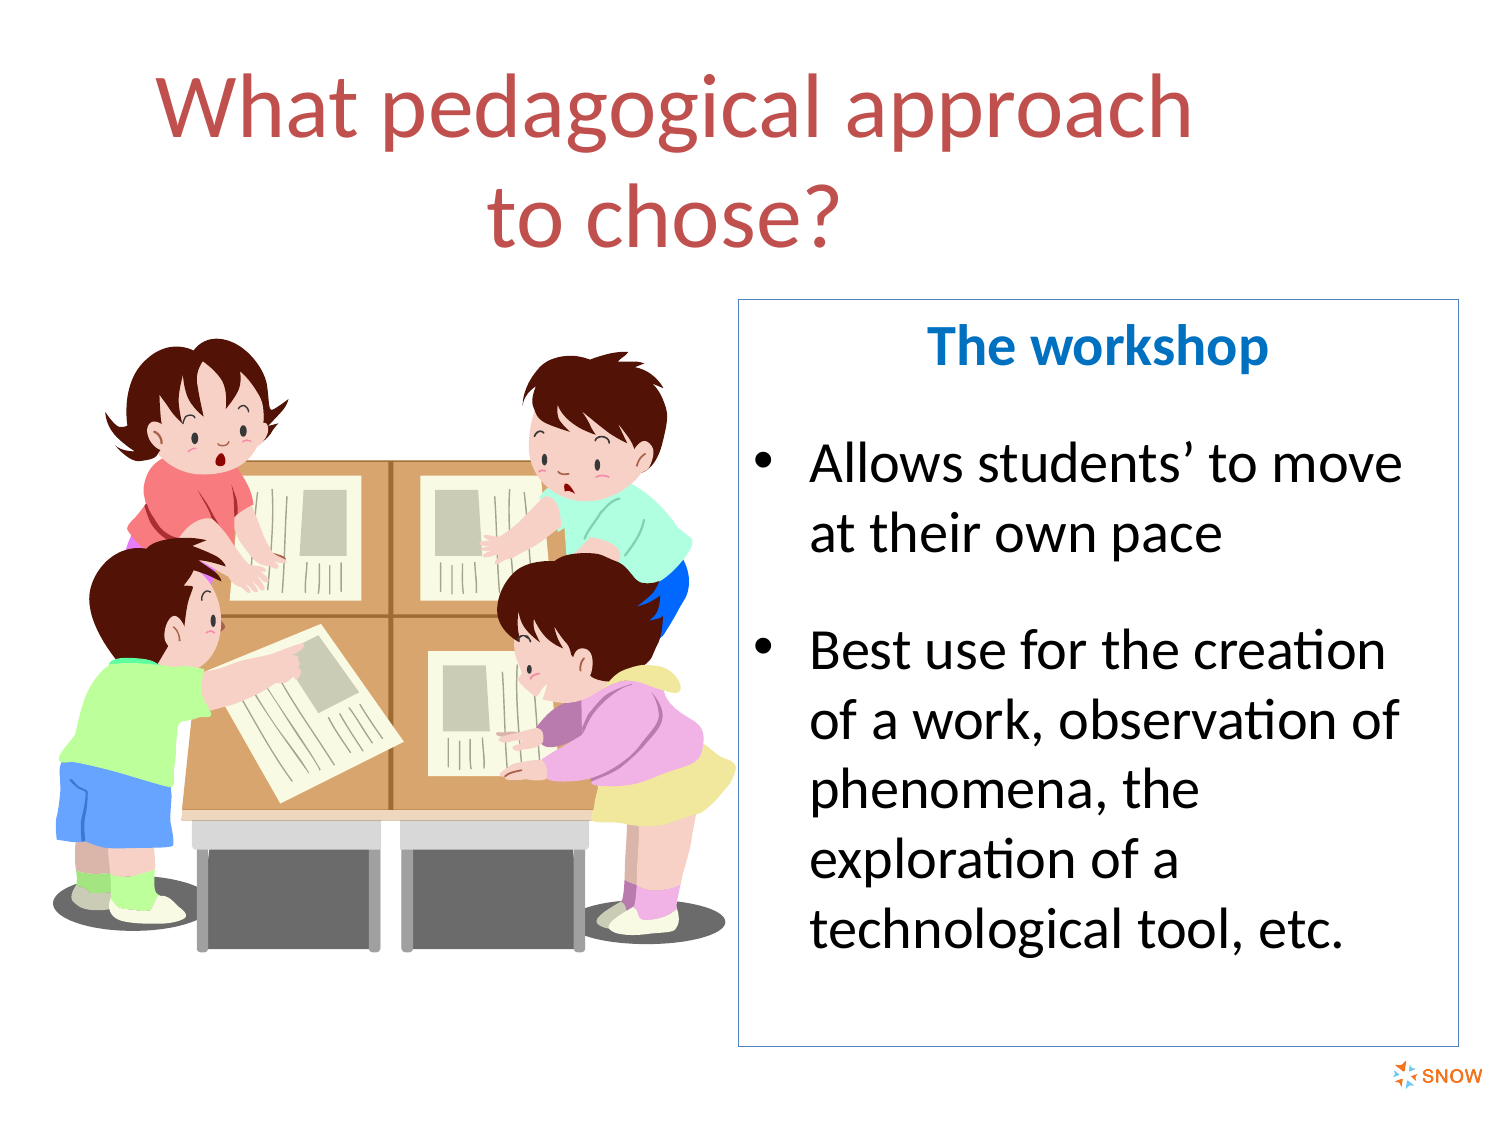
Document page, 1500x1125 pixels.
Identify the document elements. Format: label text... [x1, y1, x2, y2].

picture [1376, 1035, 1500, 1125]
picture [52, 333, 739, 953]
title What pedagogical approach to chose? [112, 24, 1240, 288]
list The workshop Allows students’ to move at their own pace Best use for the creation of a work, observation of phenomena, the exploration of a technological tool, etc. [738, 299, 1459, 1047]
